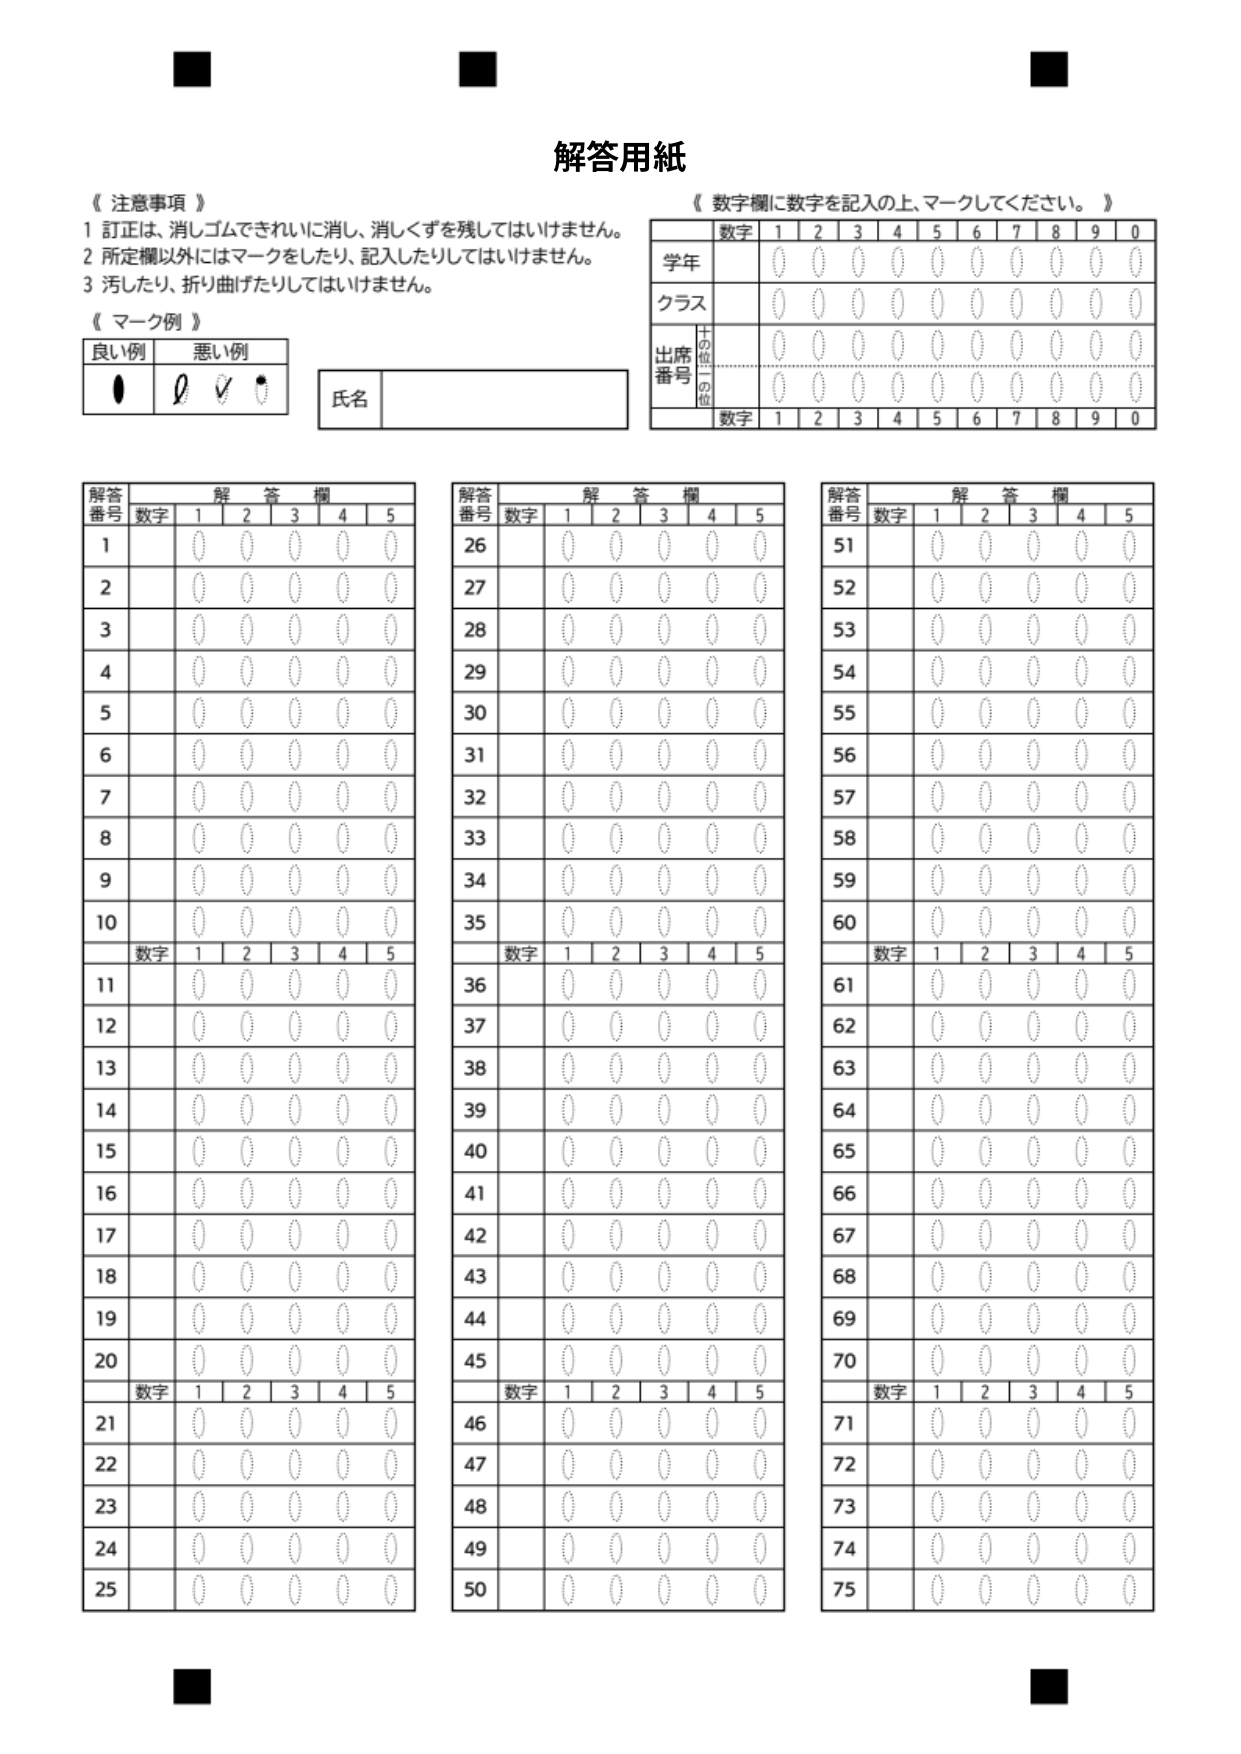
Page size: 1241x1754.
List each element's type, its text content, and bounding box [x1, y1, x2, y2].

text_box 解答用紙 [0, 128, 1241, 184]
